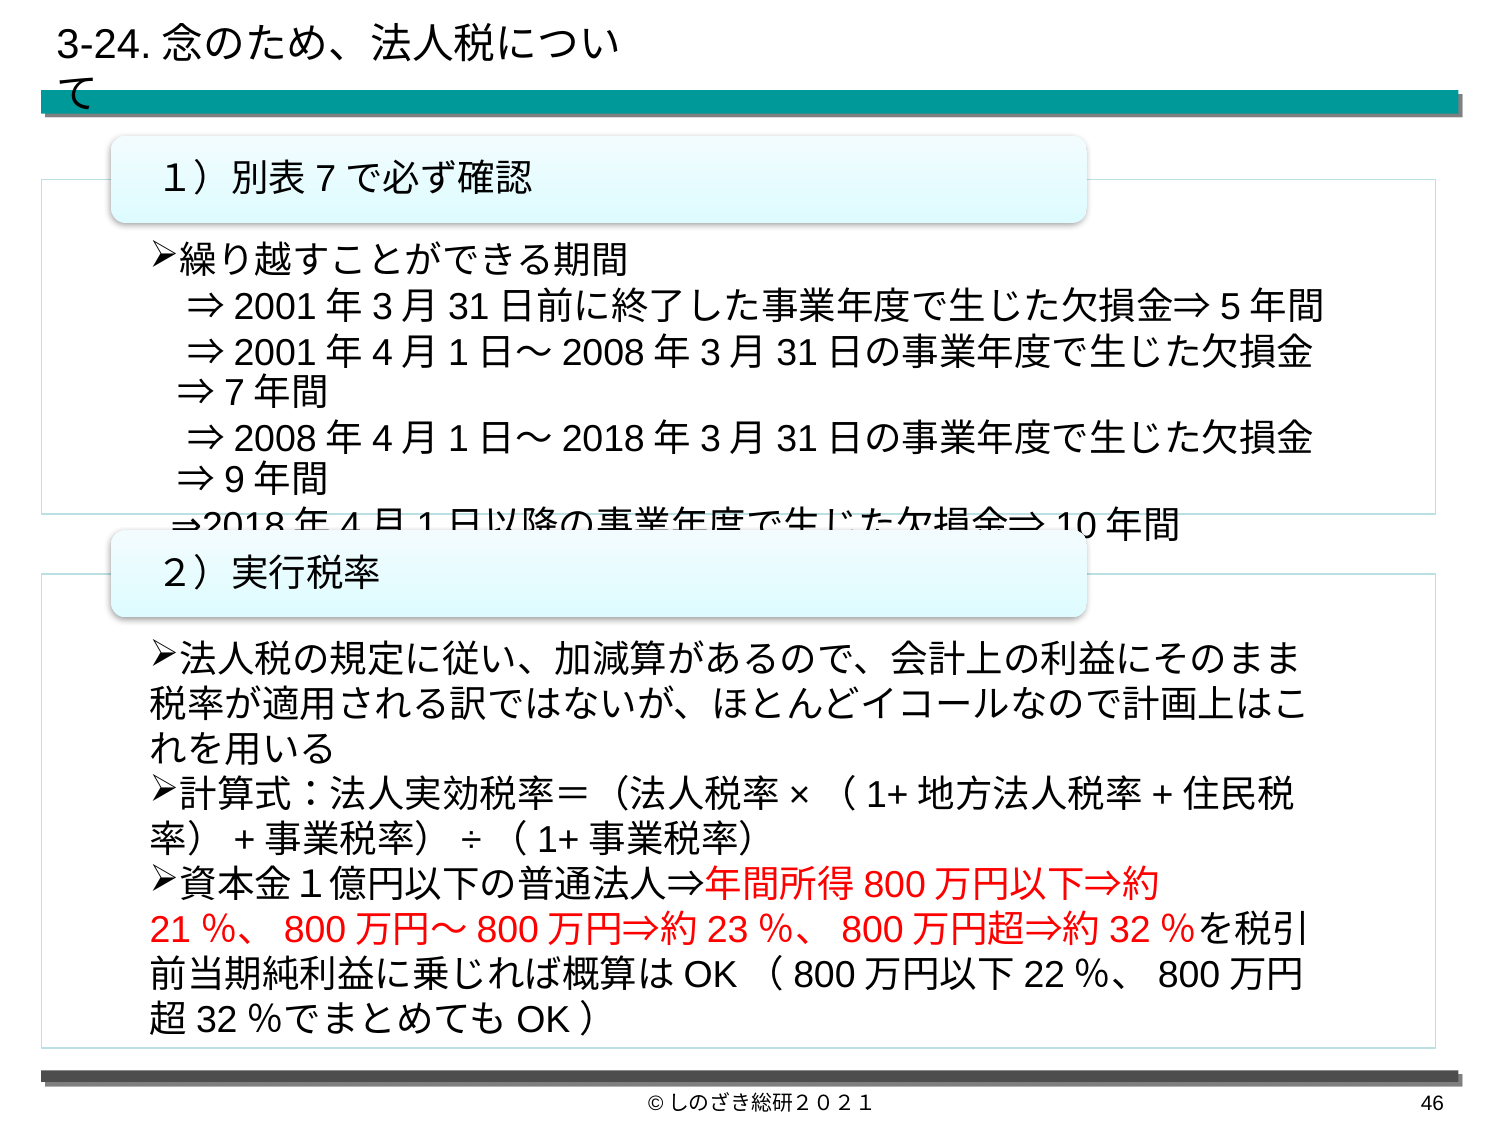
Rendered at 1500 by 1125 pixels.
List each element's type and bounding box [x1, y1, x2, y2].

text_box [41, 119, 1436, 1065]
slide_number [1108, 1082, 1459, 1125]
footer [524, 1082, 1000, 1125]
title [41, 30, 656, 102]
